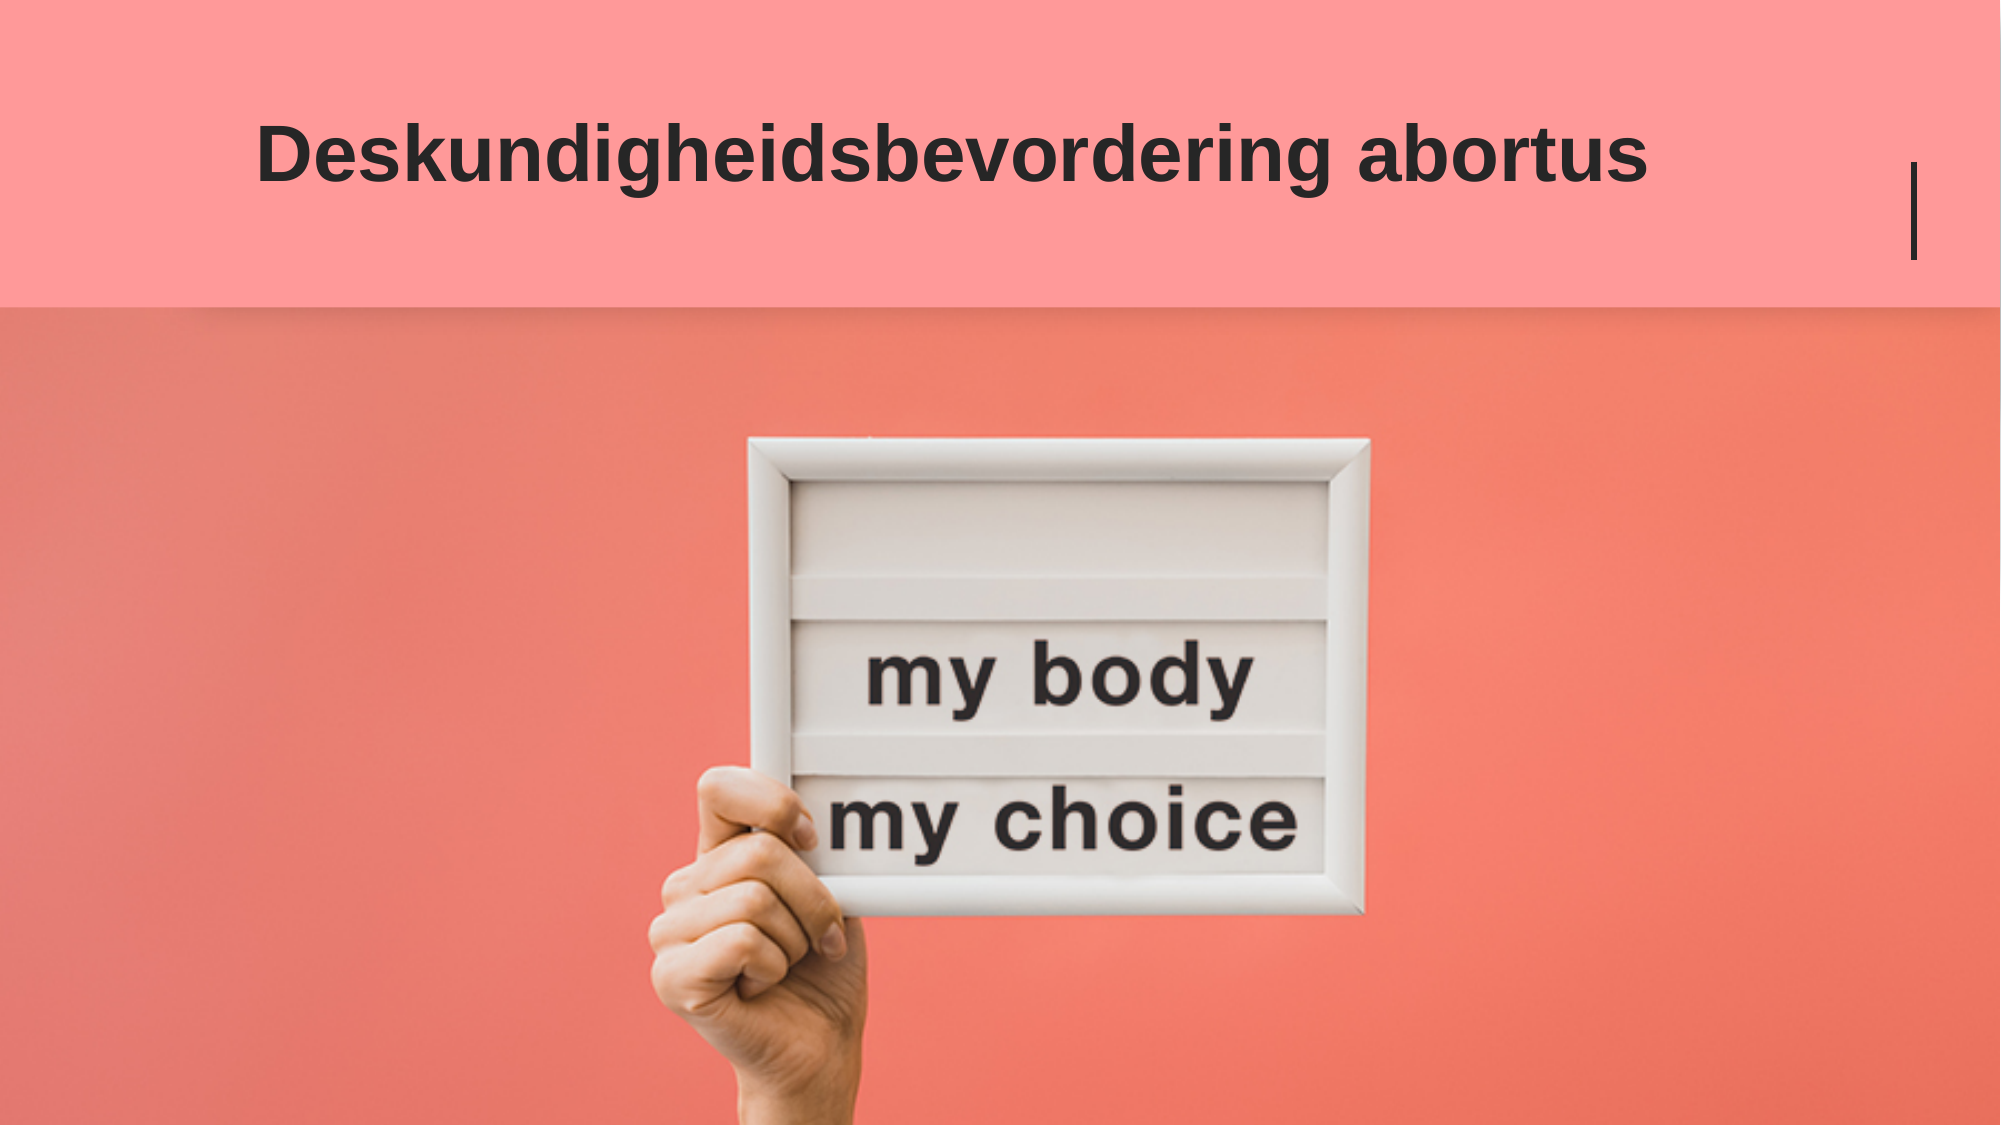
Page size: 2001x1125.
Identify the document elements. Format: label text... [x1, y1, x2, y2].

picture [0, 307, 2000, 1125]
text_box [0, 0, 2000, 307]
title Deskundigheidsbevordering abortus [96, 48, 1811, 251]
